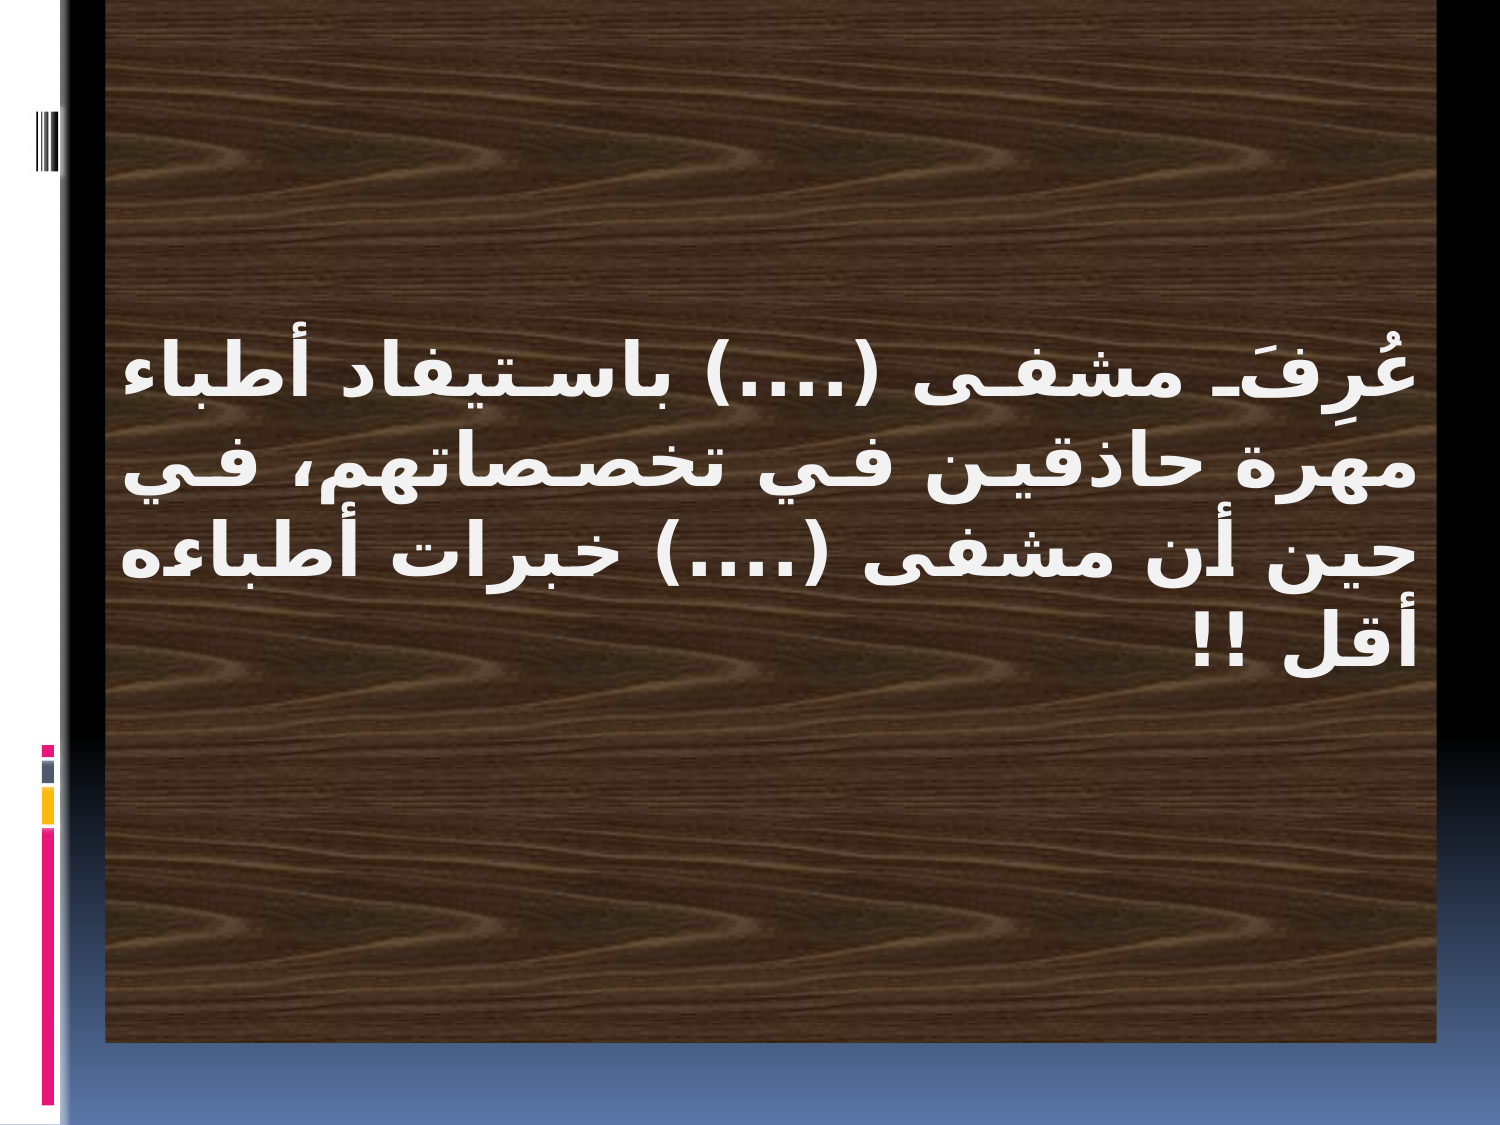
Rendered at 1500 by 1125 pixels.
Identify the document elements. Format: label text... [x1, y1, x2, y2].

text_box عُرِفَ مشفى (....) باستيفاد أطباء مهرة حاذقين في تخصصاتهم، في حين أن مشفى (....) خبرات أطباءه أقل !! [105, 0, 1437, 1043]
